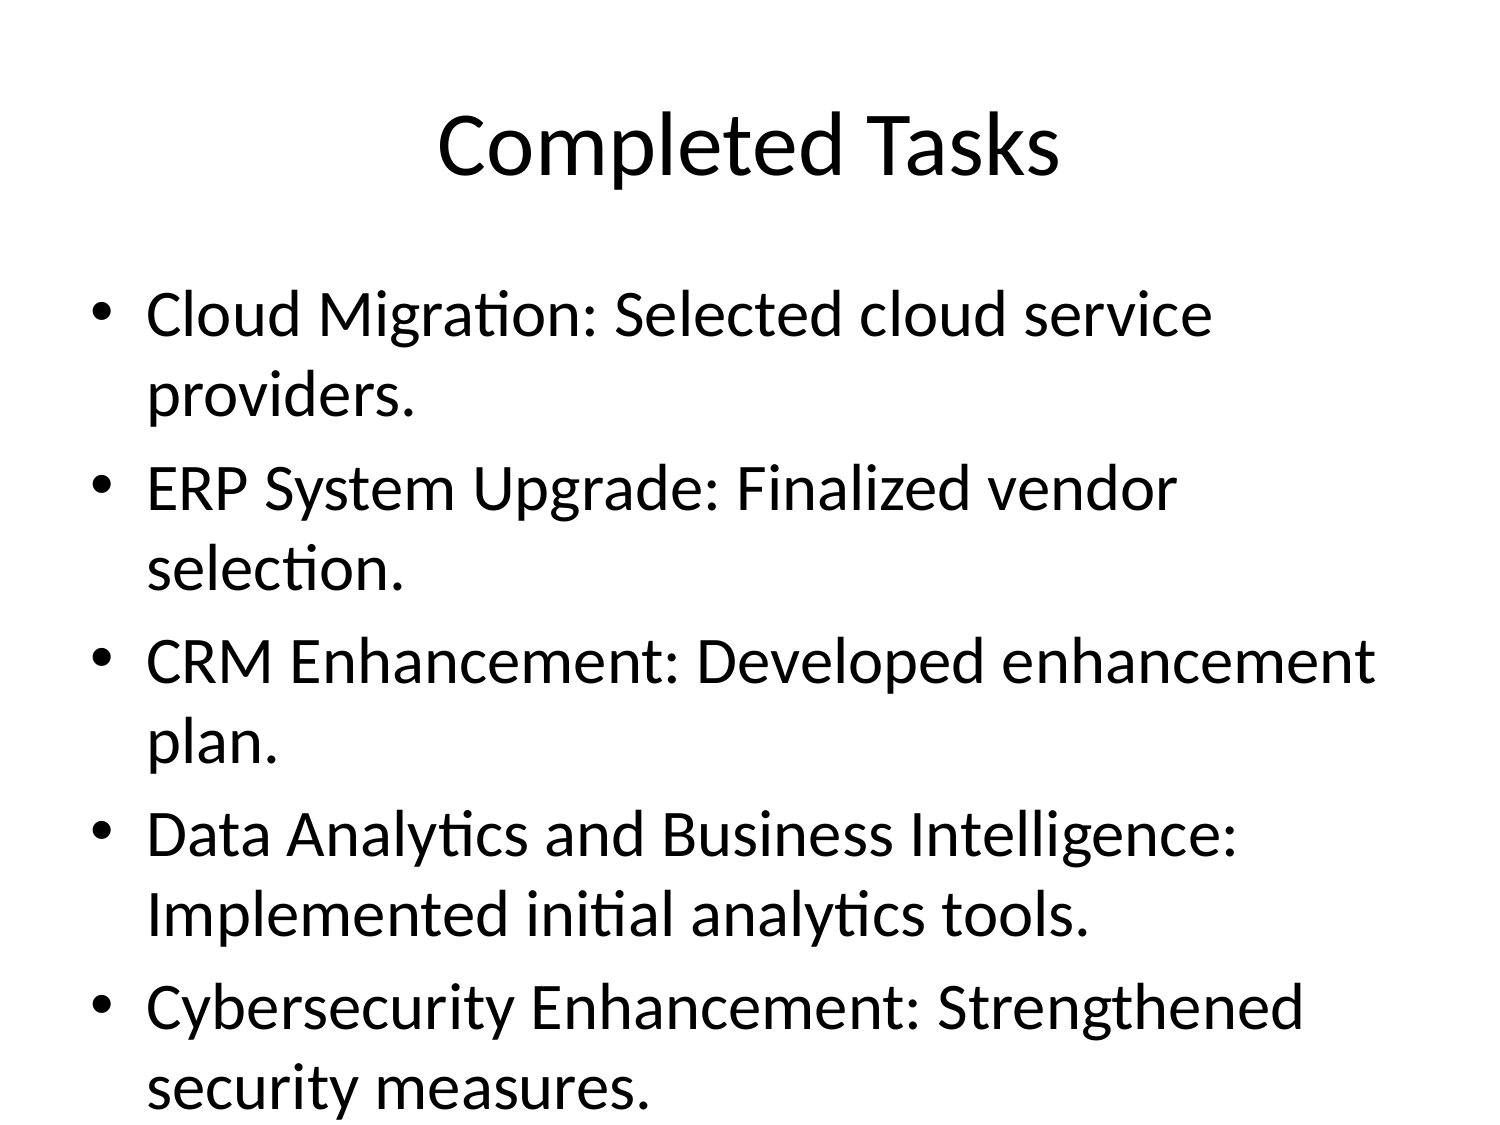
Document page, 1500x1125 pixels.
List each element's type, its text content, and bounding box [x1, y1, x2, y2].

list Cloud Migration: Selected cloud service providers. ERP System Upgrade: Finalized vendor selection. CRM Enhancement: Developed enhancement plan. Data Analytics and Business Intelligence: Implemented initial analytics tools. Cybersecurity Enhancement: Strengthened security measures. Digital Workplace Transformation: Implemented collaboration tools. [75, 262, 1425, 1005]
title Completed Tasks [75, 45, 1425, 233]
